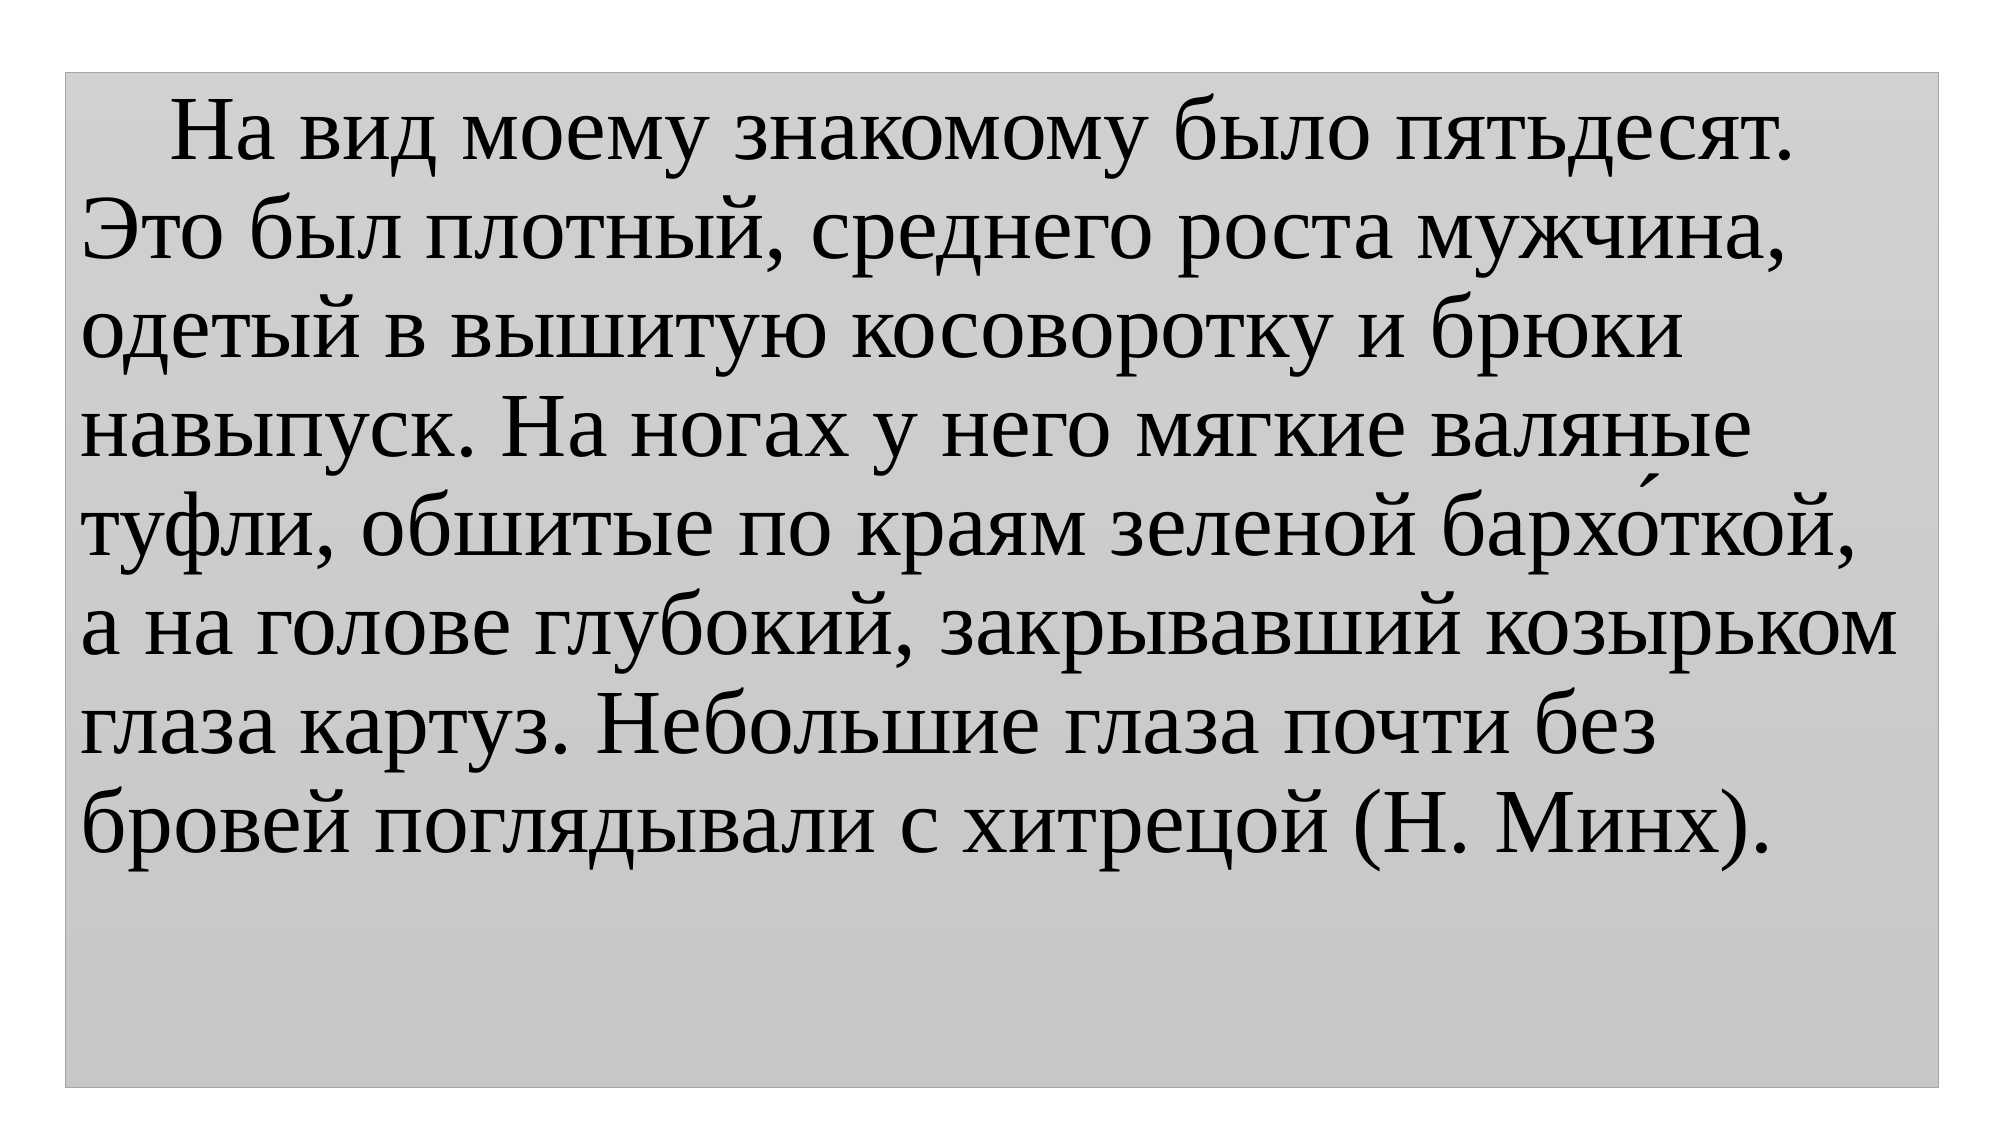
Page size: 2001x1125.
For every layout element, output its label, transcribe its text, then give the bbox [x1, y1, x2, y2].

list На вид моему знакомому было пятьдесят. Это был плотный, среднего роста мужчина, одетый в вышитую косоворотку и брюки навыпуск. На ногах у него мягкие валяные туфли, обшитые по краям зеленой бархо́ткой, а на голове глубокий, закрывавший козырьком глаза картуз. Небольшие глаза почти без бровей поглядывали с хитрецой (Н. Минх). [65, 72, 1939, 1088]
